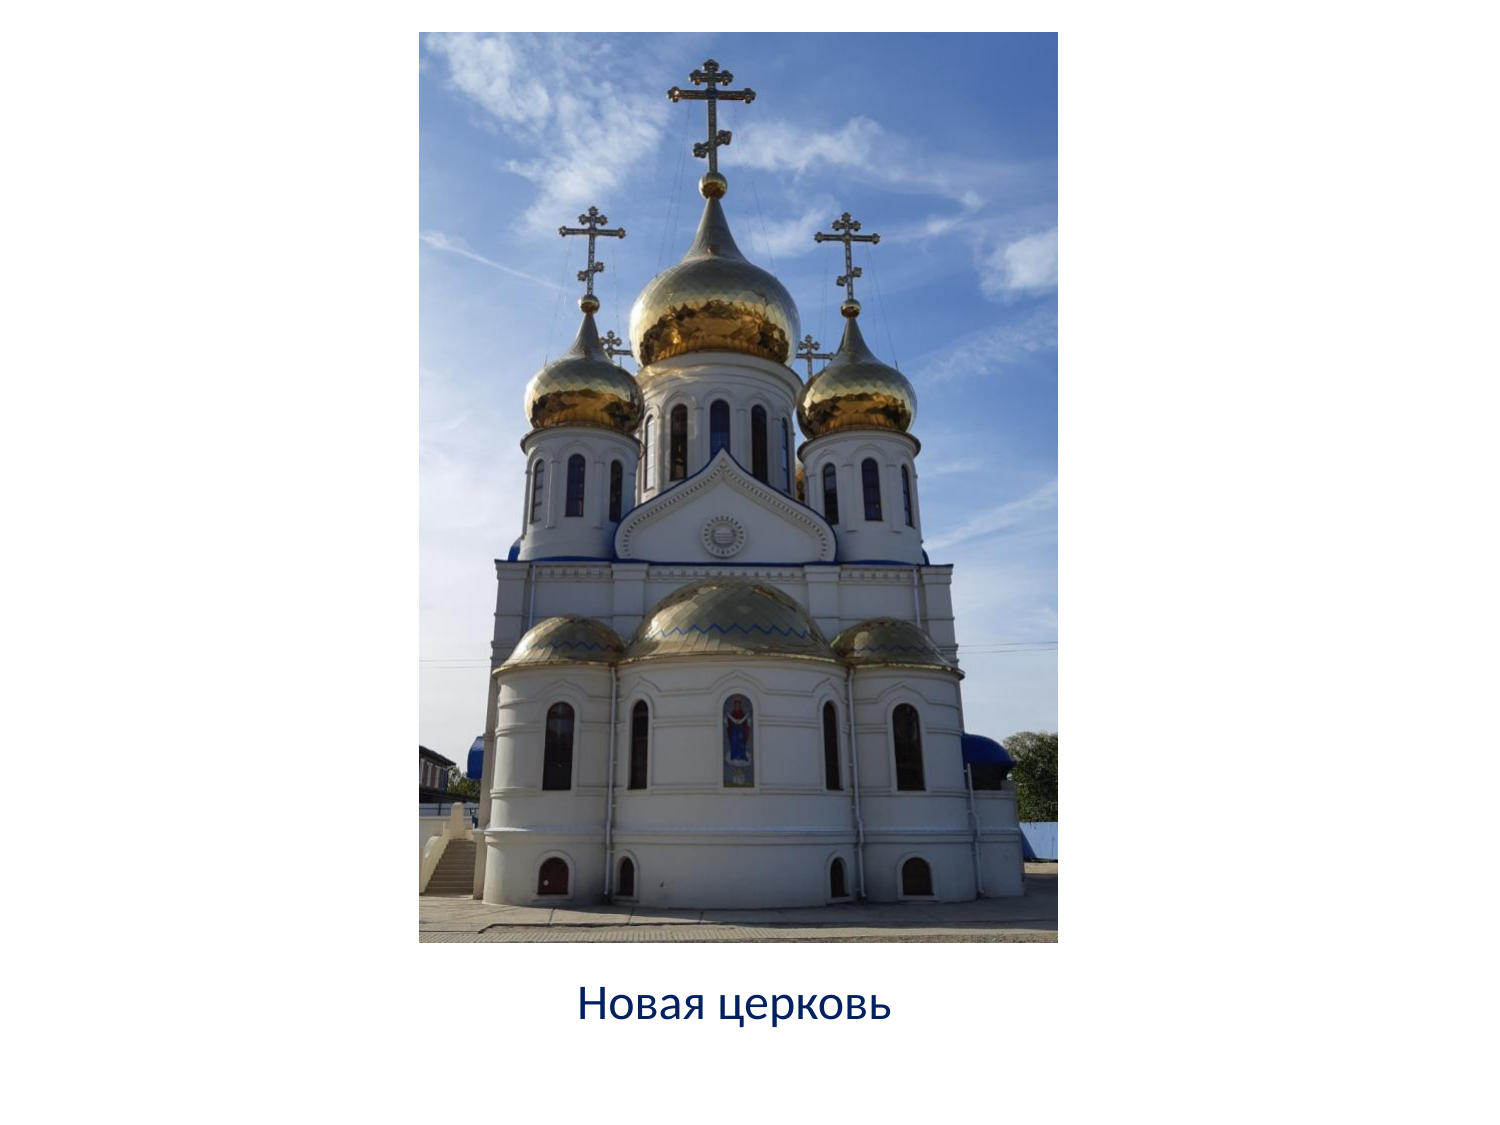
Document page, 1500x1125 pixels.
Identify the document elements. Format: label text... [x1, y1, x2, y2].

title Новая церковь [41, 940, 1439, 1059]
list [418, 32, 1058, 943]
